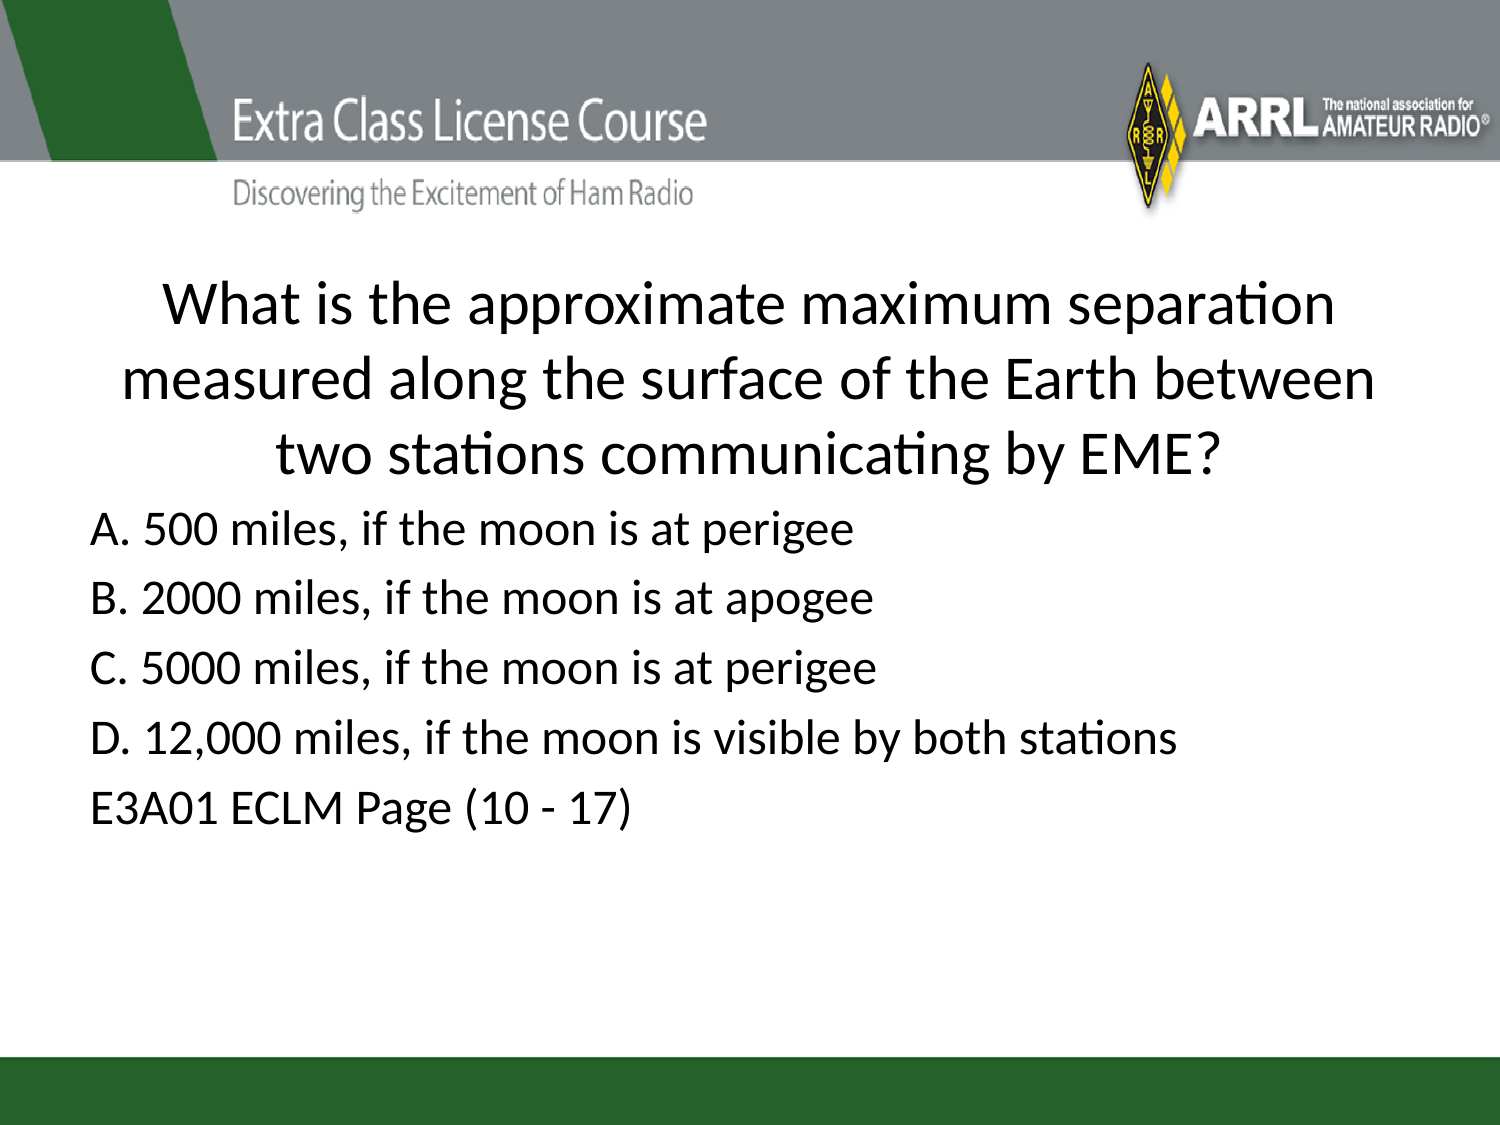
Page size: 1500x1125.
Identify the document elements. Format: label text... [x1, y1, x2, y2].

title What is the approximate maximum separation measured along the surface of the Earth between two stations communicating by EME? [75, 254, 1425, 435]
list A. 500 miles, if the moon is at perigee B. 2000 miles, if the moon is at apogee C. 5000 miles, if the moon is at perigee D. 12,000 miles, if the moon is visible by both stations E3A01 ECLM Page (10 - 17) [75, 487, 1425, 1005]
picture [0, 0, 1500, 1125]
